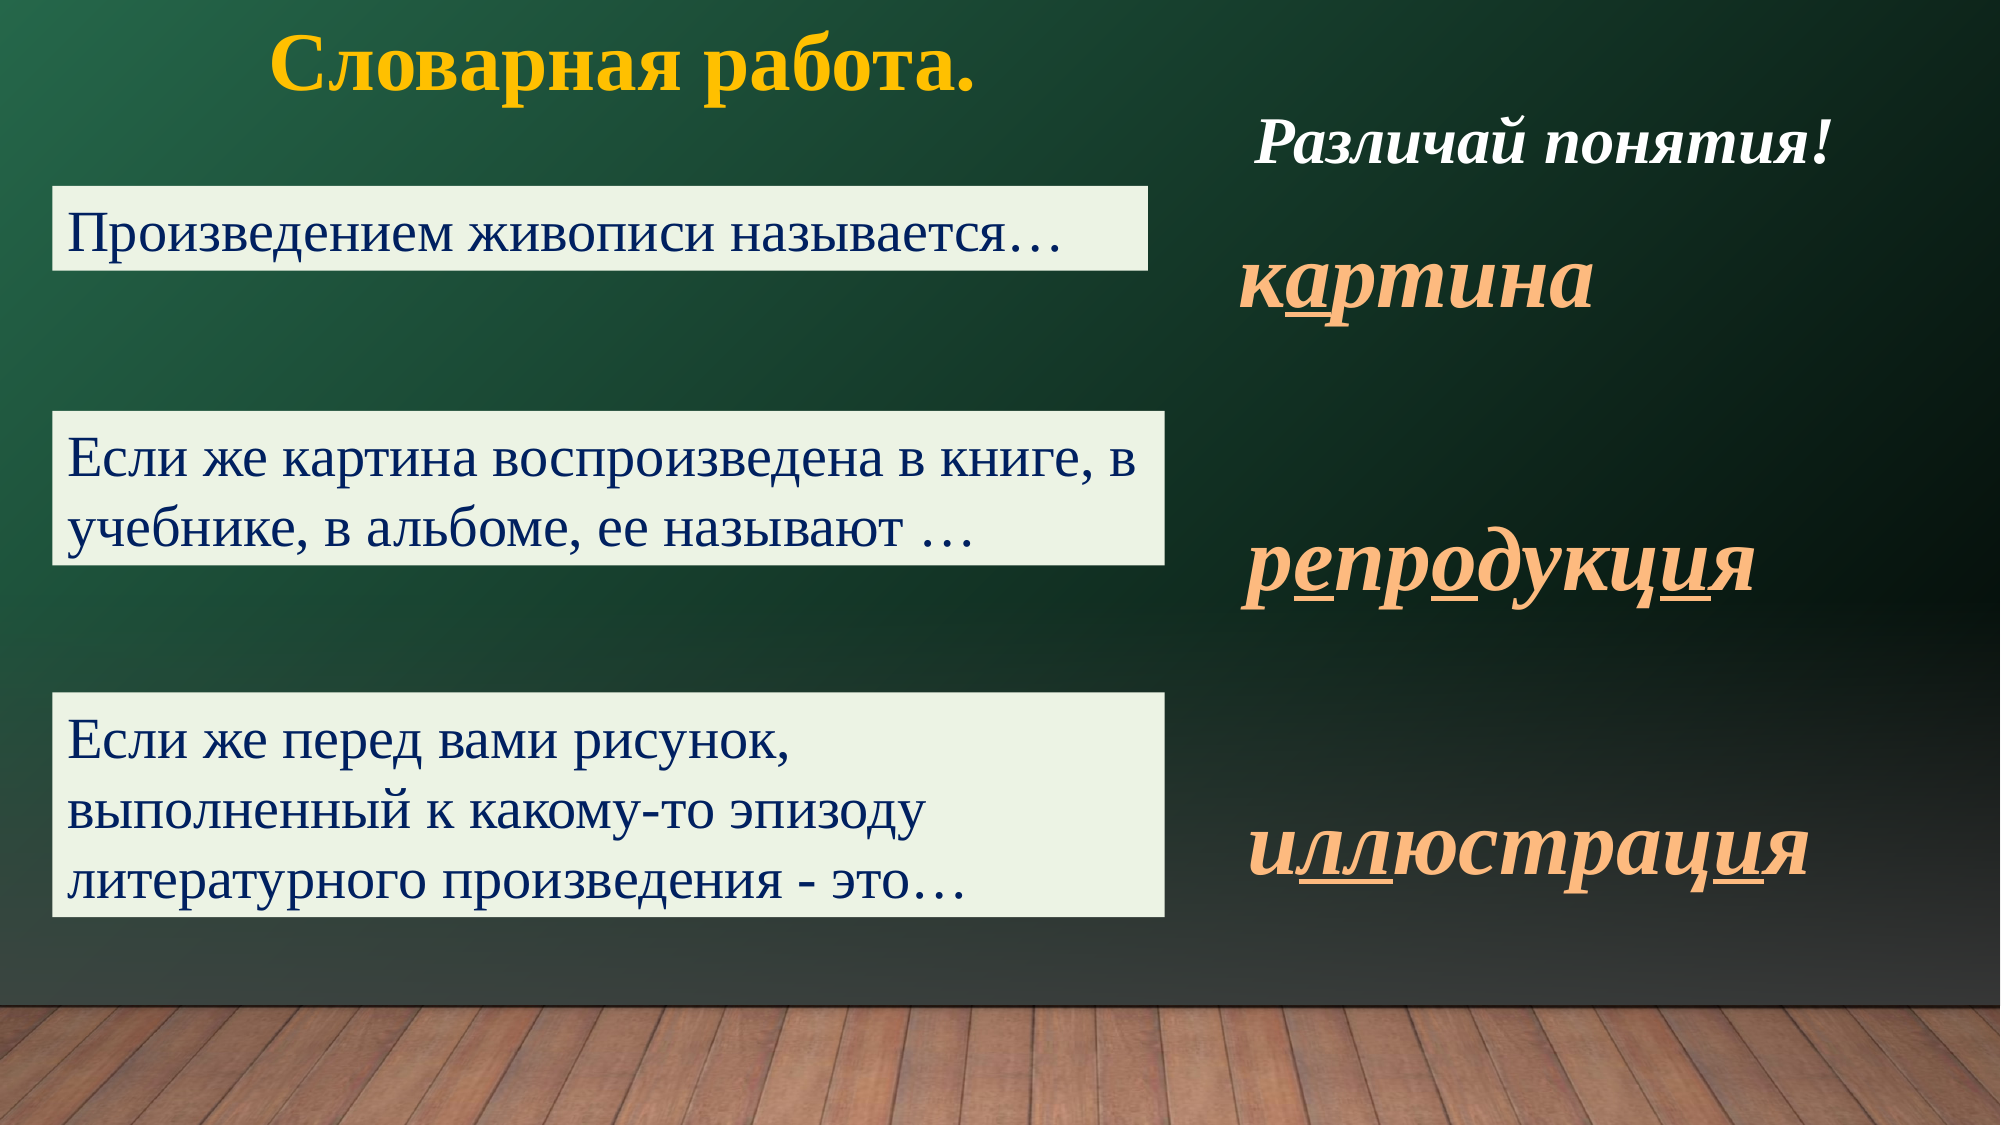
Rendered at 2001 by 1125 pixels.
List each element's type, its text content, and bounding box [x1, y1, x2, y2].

picture [0, 1005, 2000, 1125]
text_box Словарная работа. [253, 0, 992, 115]
text_box Различай понятия! [1190, 89, 1978, 185]
text_box Если же перед вами рисунок, выполненный к какому-то эпизоду литературного произведения - это… [52, 692, 1165, 918]
text_box Если же картина воспроизведена в книге, в учебнике, в альбоме, ее называют … [52, 410, 1165, 566]
text_box картина [1106, 208, 1751, 333]
text_box иллюстрация [1232, 775, 1979, 900]
text_box репродукция [1232, 491, 1840, 617]
text_box Произведением живописи называется… [52, 185, 1148, 271]
